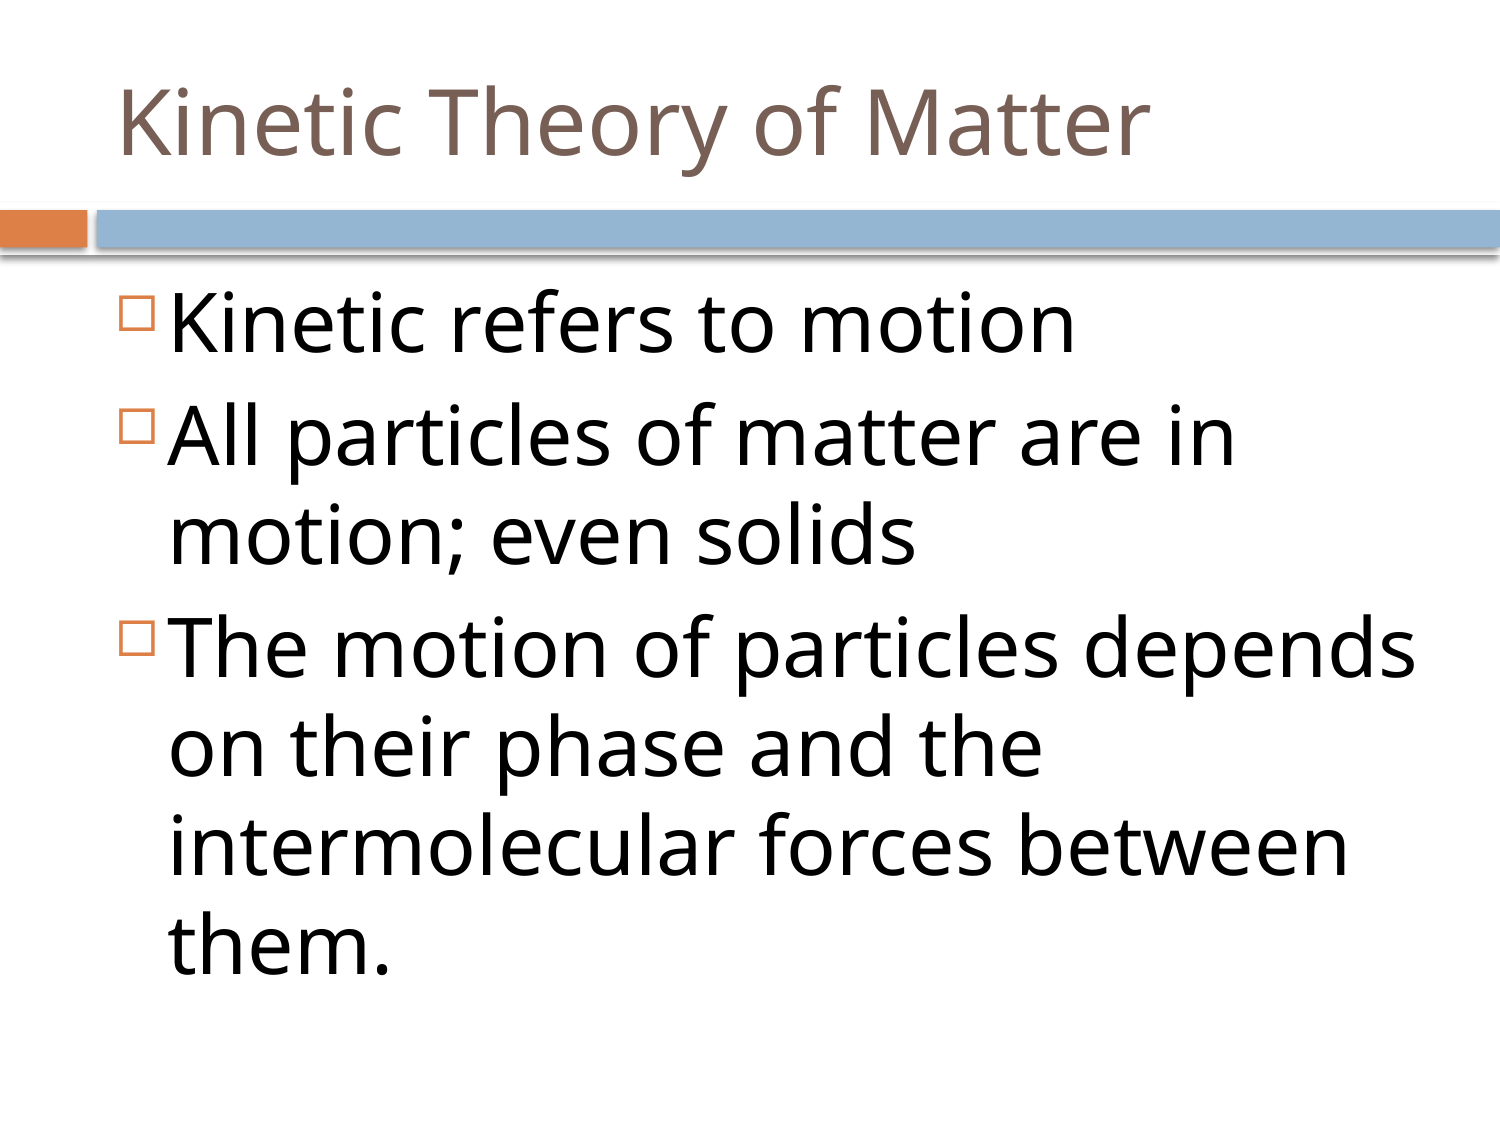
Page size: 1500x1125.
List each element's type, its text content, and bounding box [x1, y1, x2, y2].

title Kinetic Theory of Matter [100, 37, 1438, 200]
list Kinetic refers to motion All particles of matter are in motion; even solids The motion of particles depends on their phase and the intermolecular forces between them. [100, 262, 1438, 1000]
